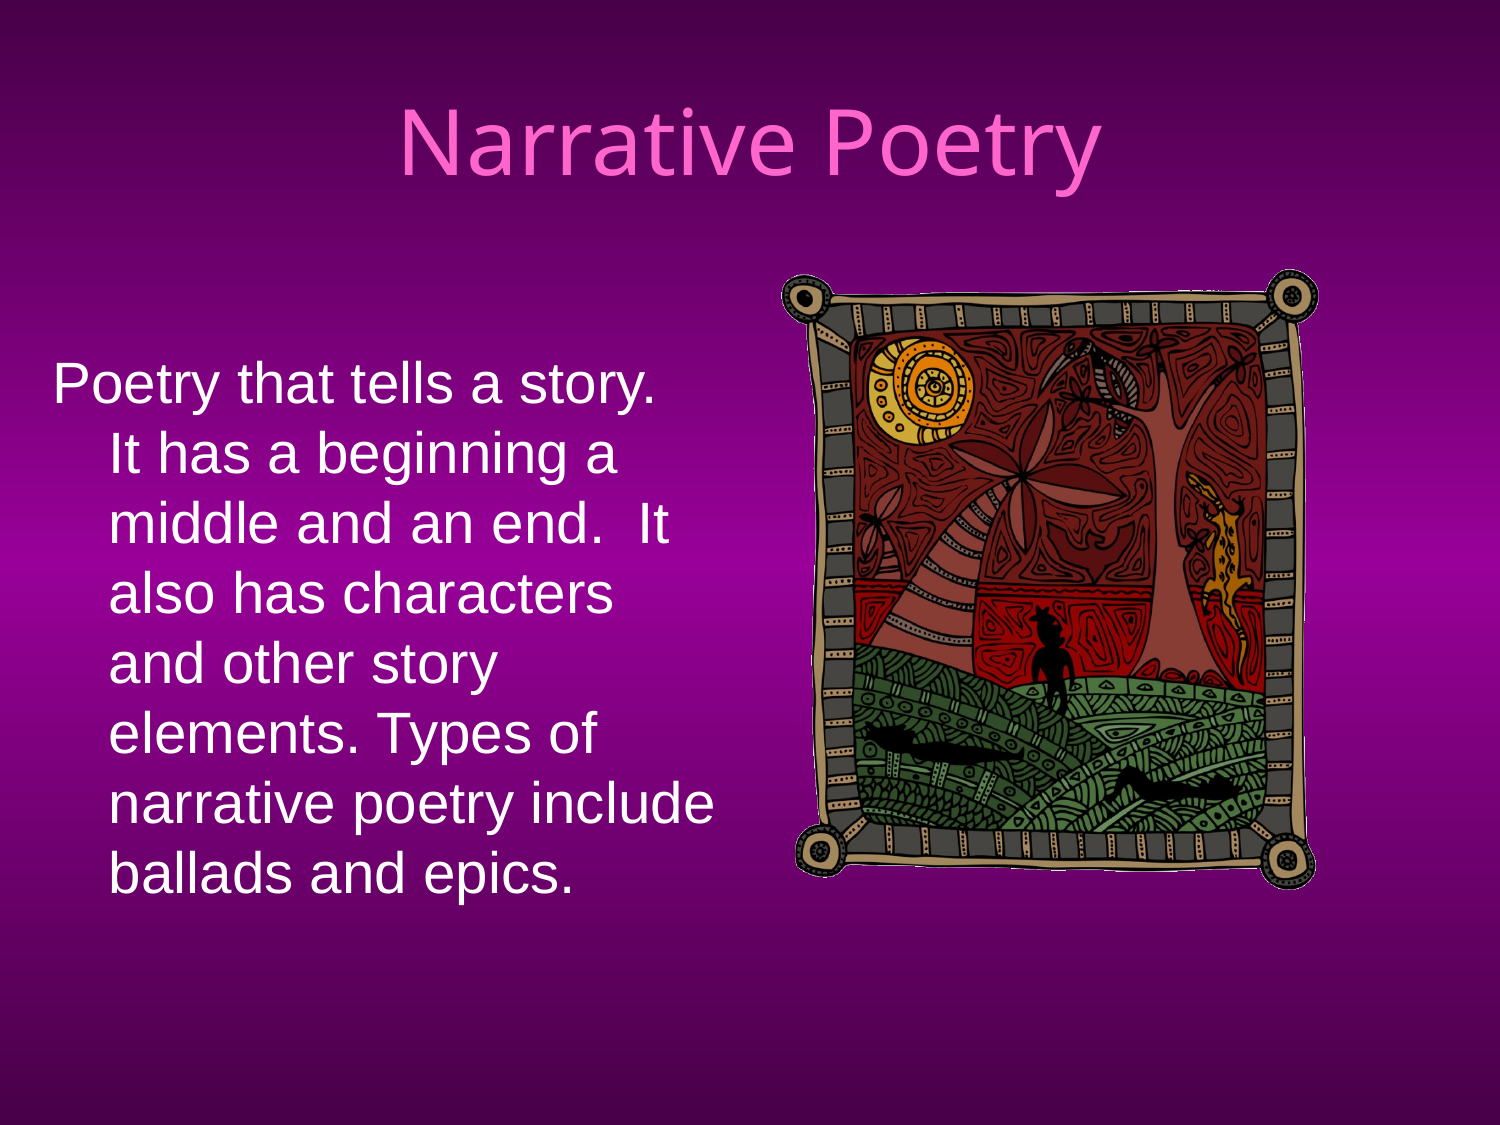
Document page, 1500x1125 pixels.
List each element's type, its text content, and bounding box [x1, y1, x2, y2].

title Narrative Poetry [74, 44, 1426, 233]
picture [774, 262, 1340, 901]
list Poetry that tells a story. It has a beginning a middle and an end. It also has characters and other story elements. Types of narrative poetry include ballads and epics. [37, 337, 738, 826]
